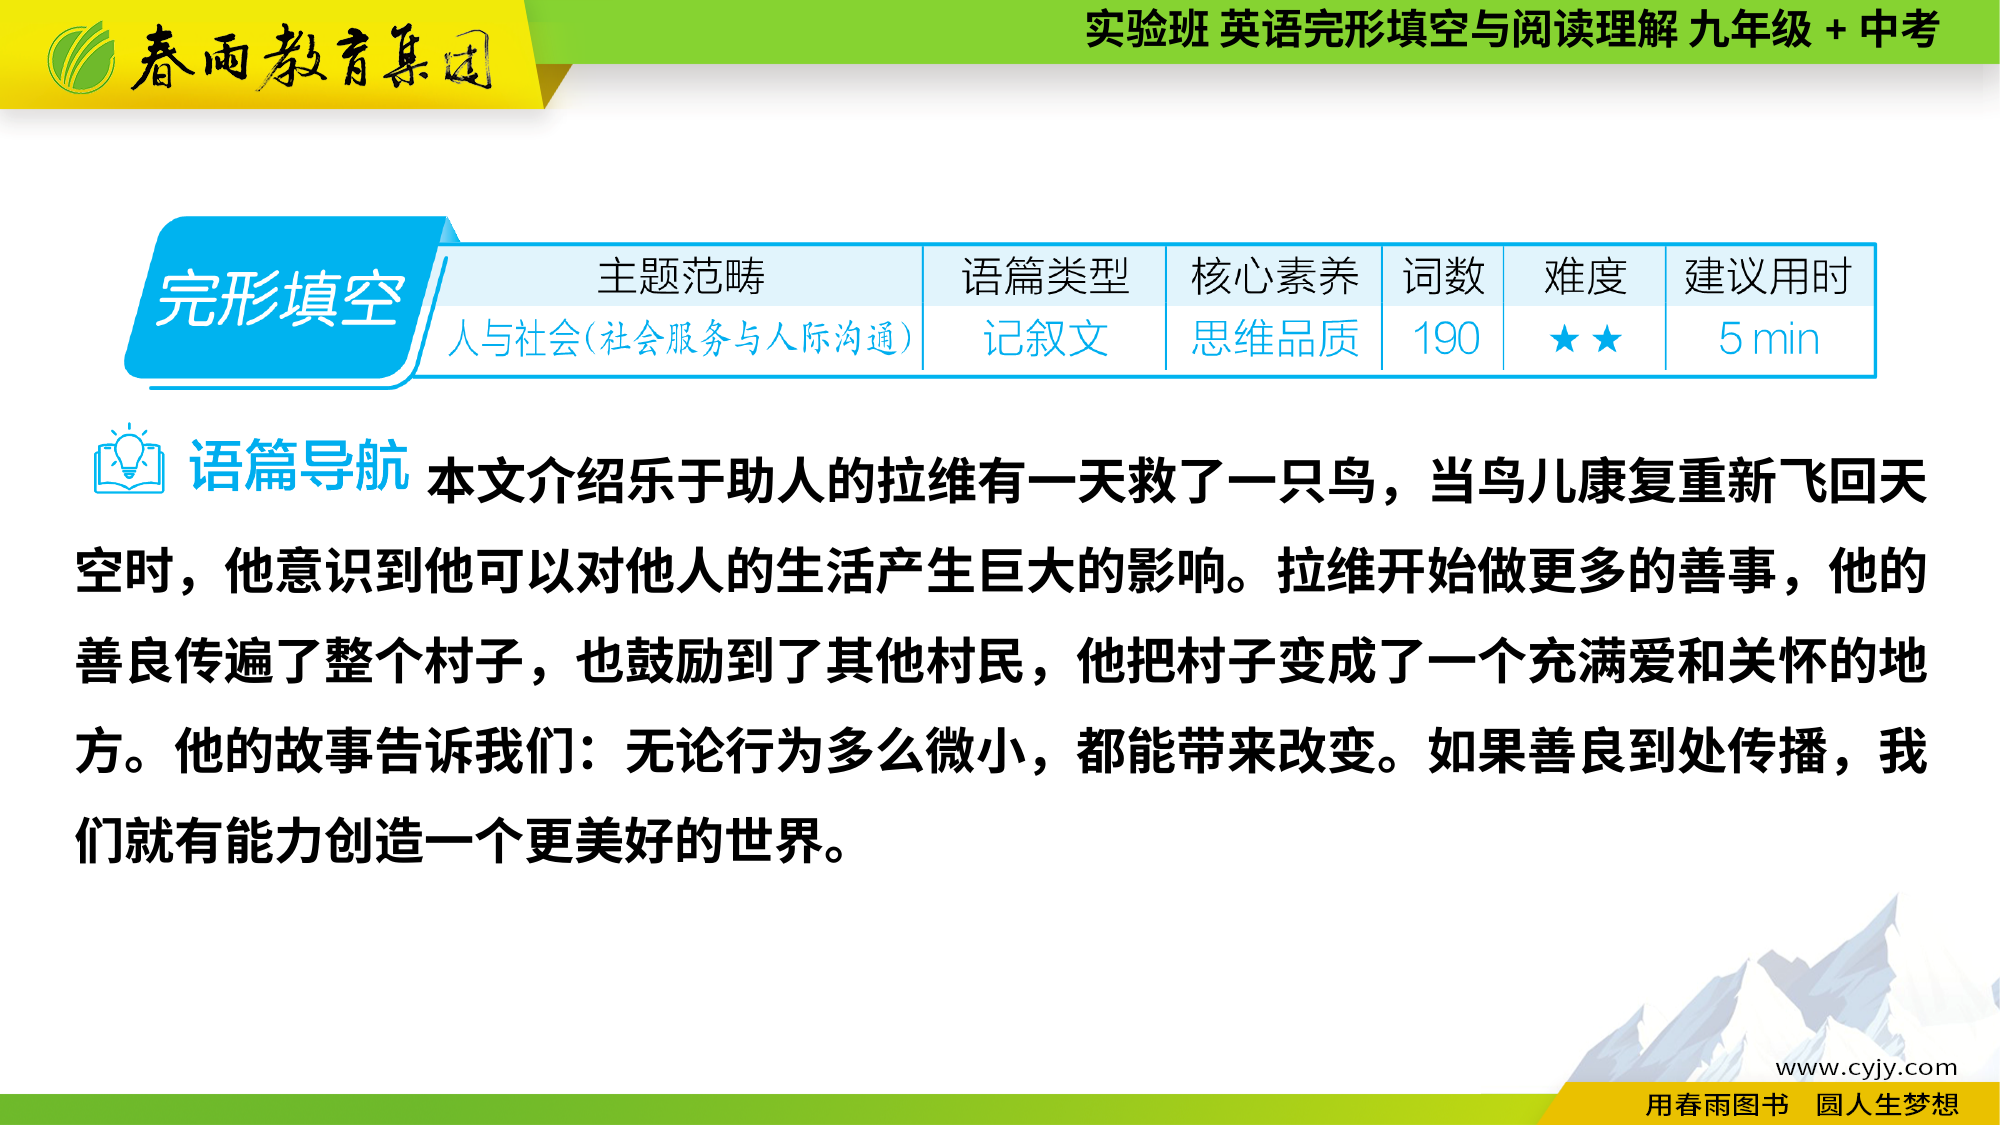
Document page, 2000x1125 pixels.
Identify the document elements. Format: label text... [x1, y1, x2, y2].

list 本文介绍乐于助人的拉维有一天救了一只鸟，当鸟儿康复重新飞回天空时，他意识到他可以对他人的生活产生巨大的影响。拉维开始做更多的善事，他的善良传遍了整个村子，也鼓励到了其他村民，他把村子变成了一个充满爱和关怀的地方。他的故事告诉我们：无论行为多么微小，都能带来改变。如果善良到处传播，我们就有能力创造一个更美好的世界。 [59, 411, 1944, 870]
picture [0, 0, 2000, 1125]
